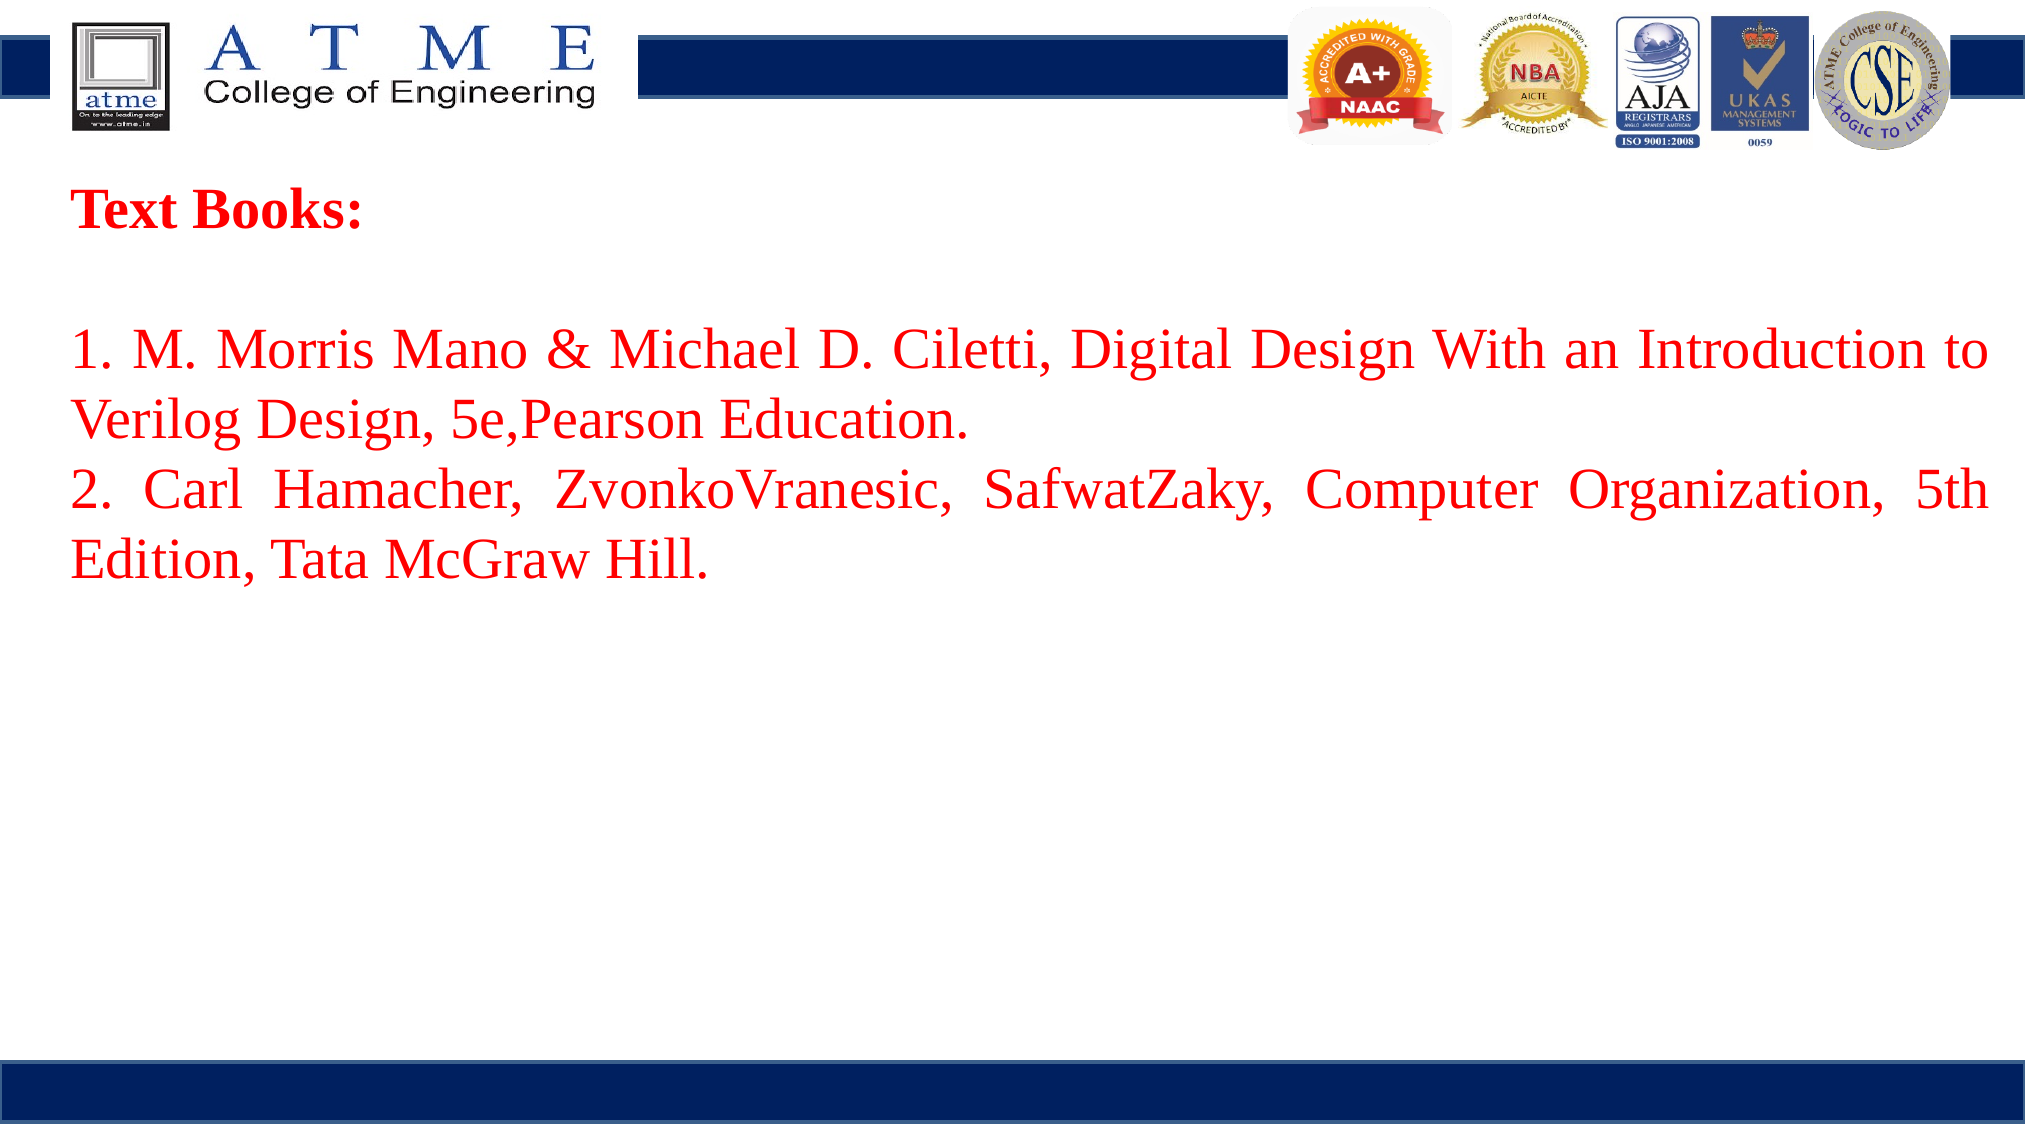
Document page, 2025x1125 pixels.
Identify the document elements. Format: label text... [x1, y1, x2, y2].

picture [50, 0, 638, 150]
picture [1814, 9, 1951, 151]
picture [1287, 6, 1813, 150]
text_box Text Books: 1. M. Morris Mano & Michael D. Ciletti, Digital Design With an Introduction to Verilog Design, 5e,Pearson Education. 2. Carl Hamacher, ZvonkoVranesic, SafwatZaky, Computer Organization, 5th Edition, Tata McGraw Hill. [55, 162, 2006, 793]
